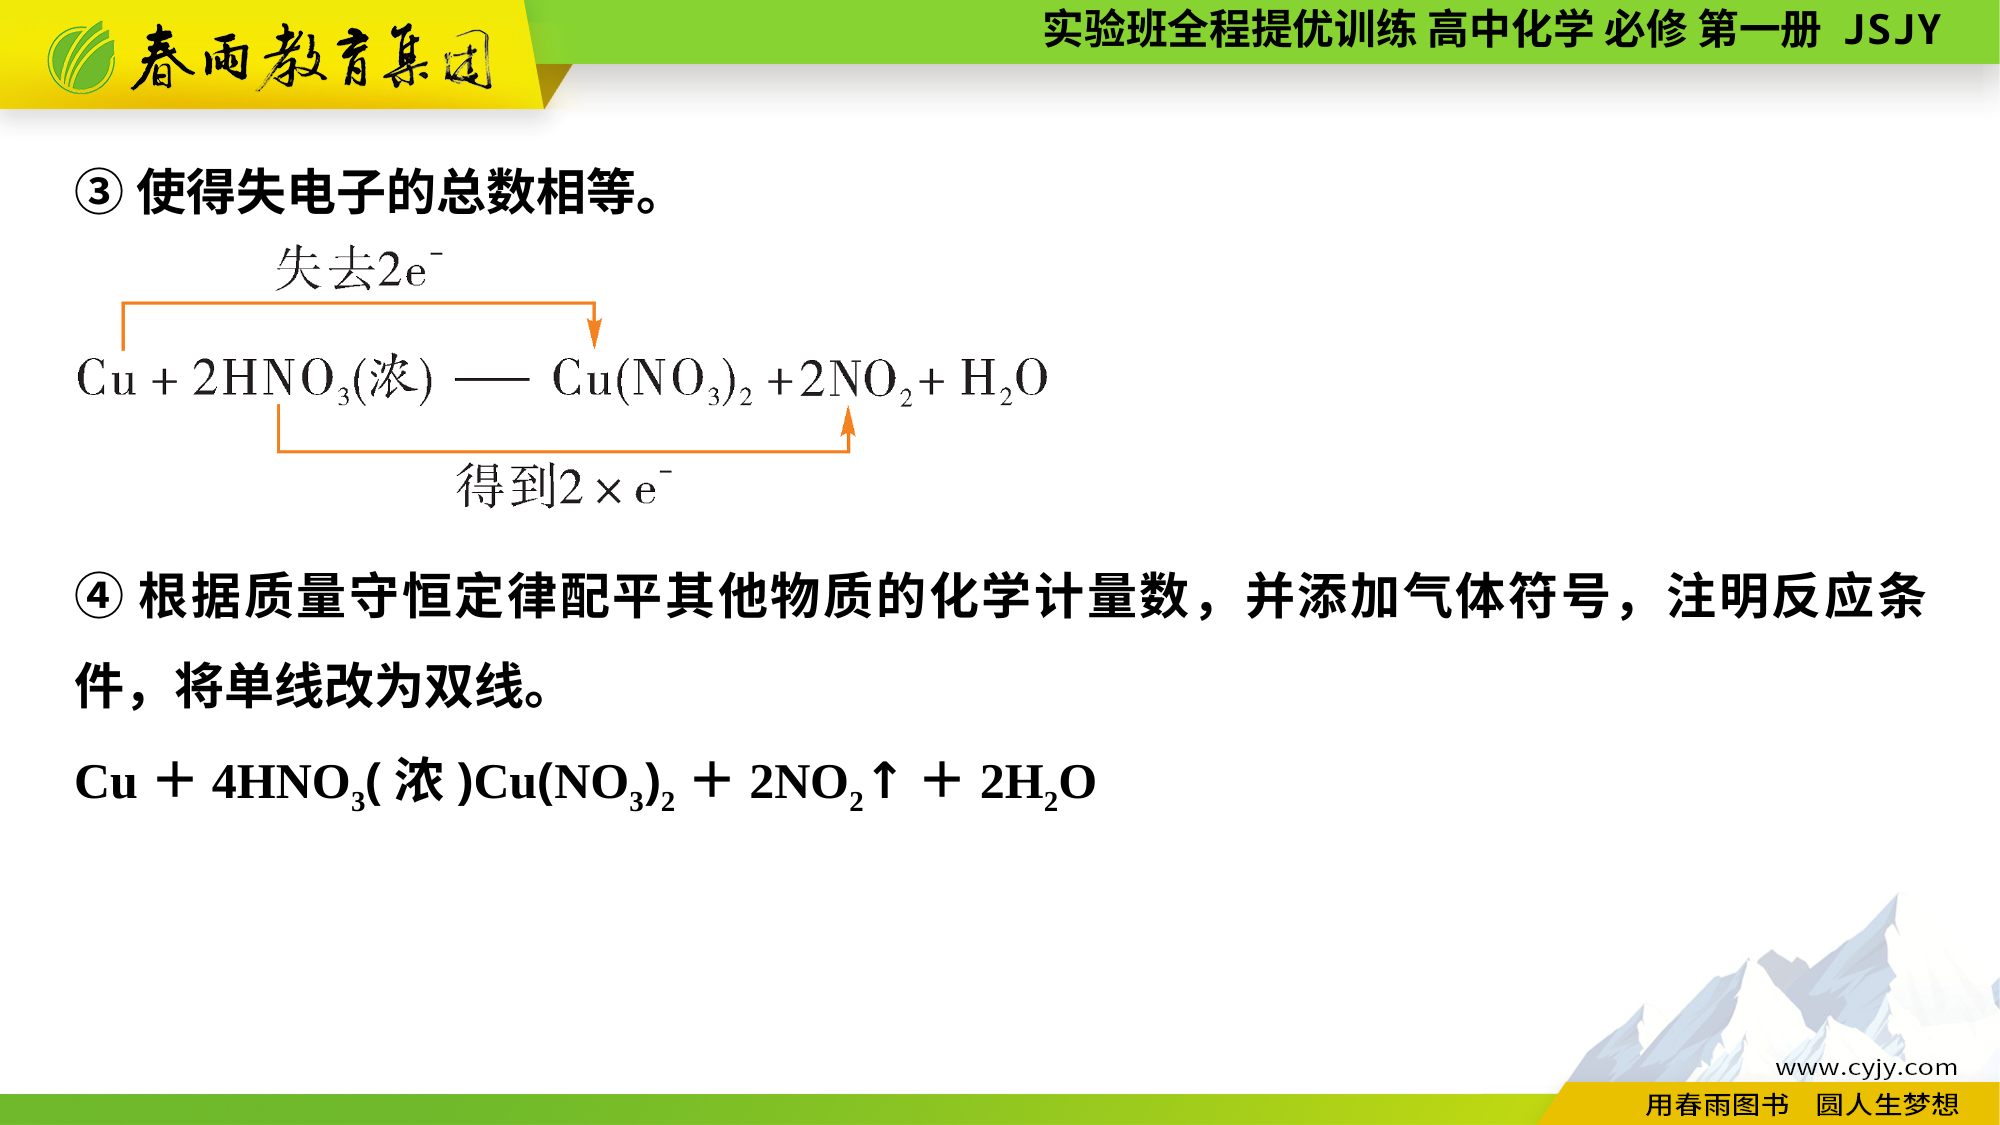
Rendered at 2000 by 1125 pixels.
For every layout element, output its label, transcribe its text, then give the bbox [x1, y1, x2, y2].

picture [0, 0, 2000, 1125]
list ③使得失电子的总数相等。 [59, 122, 1944, 217]
